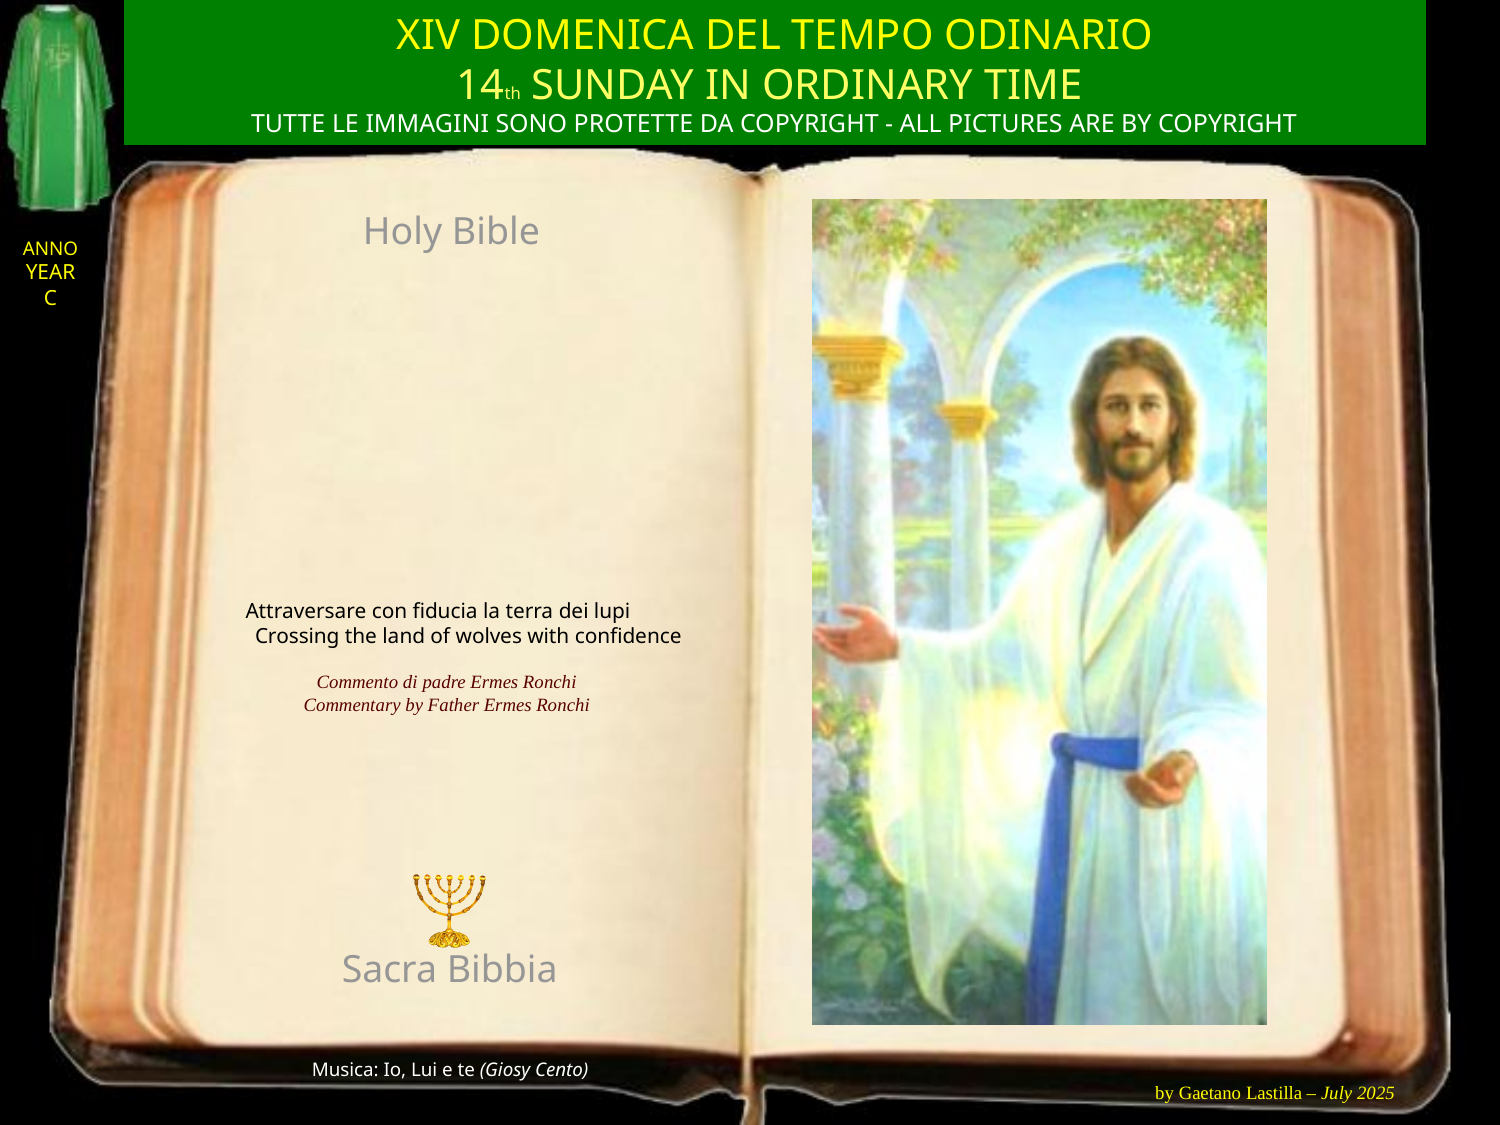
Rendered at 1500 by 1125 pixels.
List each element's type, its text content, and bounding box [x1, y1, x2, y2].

text_box by Gaetano Lastilla – July 2025 [993, 1073, 1500, 1111]
picture [0, 0, 1500, 1125]
text_box Holy Bible [348, 199, 556, 260]
text_box ANNO YEAR C [7, 229, 93, 317]
text_box Commento di padre Ermes Ronchi Commentary by Father Ermes Ronchi [162, 662, 731, 723]
text_box Sacra Bibbia [187, 937, 713, 998]
text_box Attraversare con fiducia la terra dei lupi Crossing the land of wolves with confidence [205, 565, 731, 655]
text_box XIV DOMENICA DEL TEMPO ODINARIO 14th SUNDAY IN ORDINARY TIME TUTTE LE IMMAGINI SONO PROTETTE DA COPYRIGHT - ALL PICTURES ARE BY COPYRIGHT [125, 0, 1425, 145]
text_box Musica: Io, Lui e te (Giosy Cento) [125, 1050, 775, 1088]
